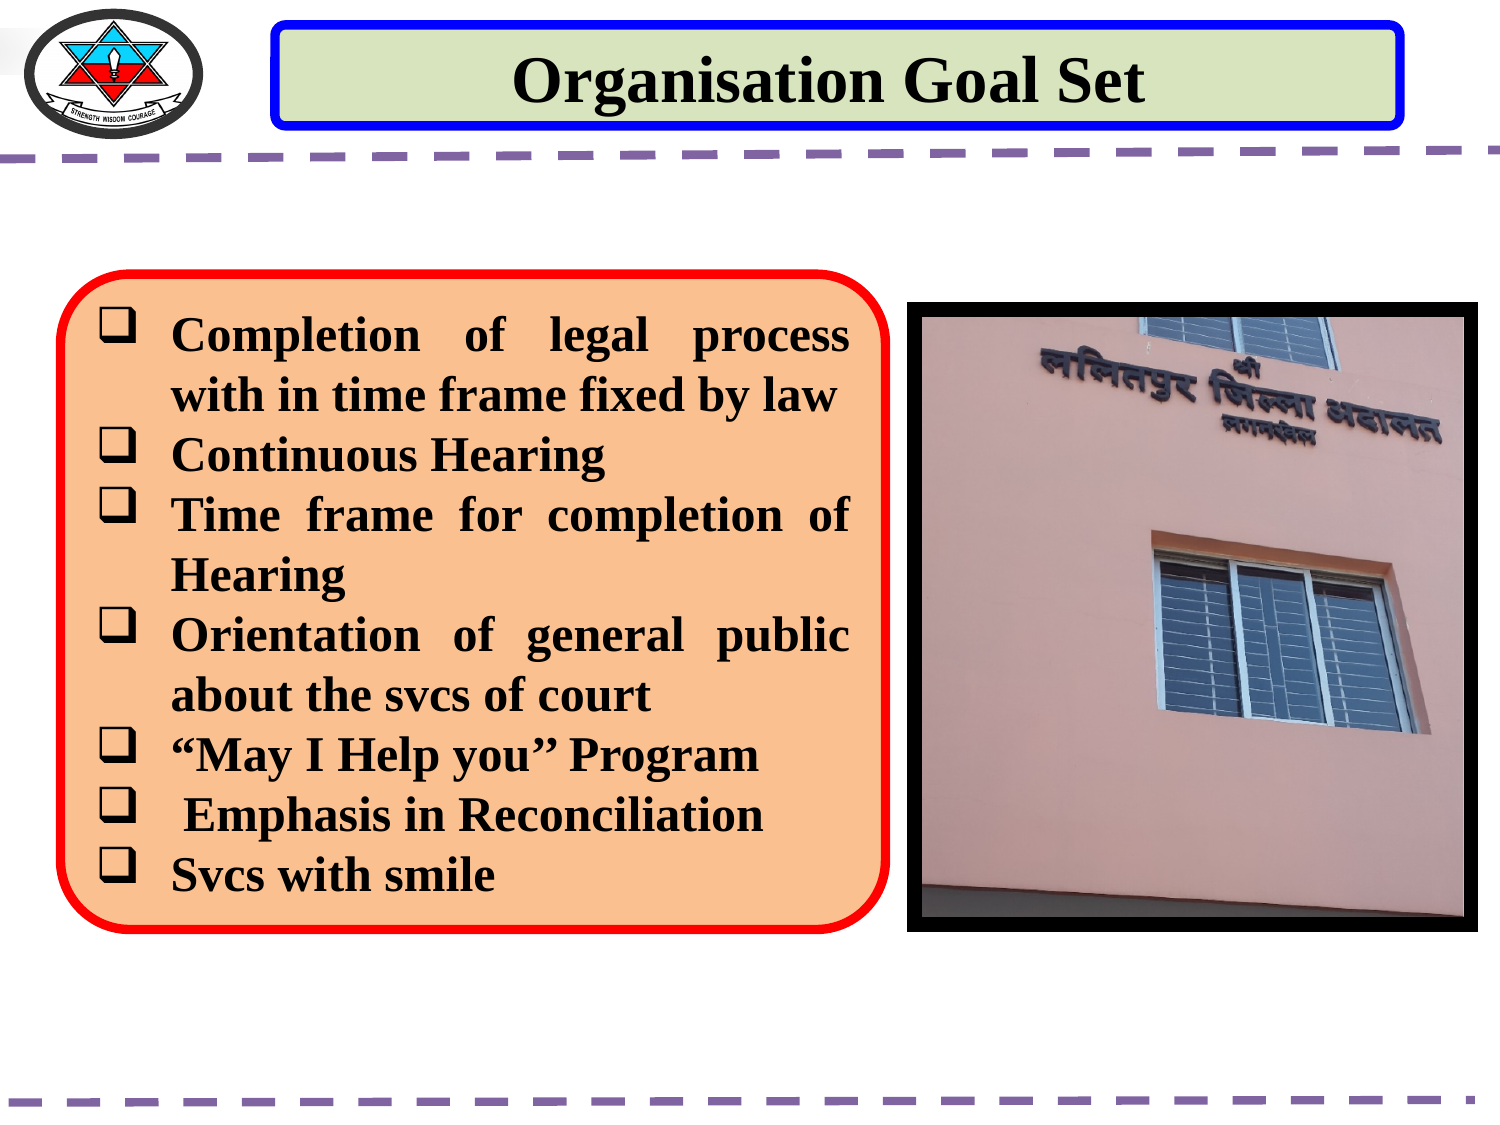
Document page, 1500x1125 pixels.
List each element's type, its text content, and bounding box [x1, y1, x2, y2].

picture [35, 20, 192, 128]
text_box Completion of legal process with in time frame fixed by law Continuous Hearing Time frame for completion of Hearing Orientation of general public about the svcs of court “May I Help you’’ Program Emphasis in Reconciliation Svcs with smile [60, 274, 886, 930]
picture [892, 318, 1493, 917]
text_box Organisation Goal Set [274, 24, 1400, 126]
